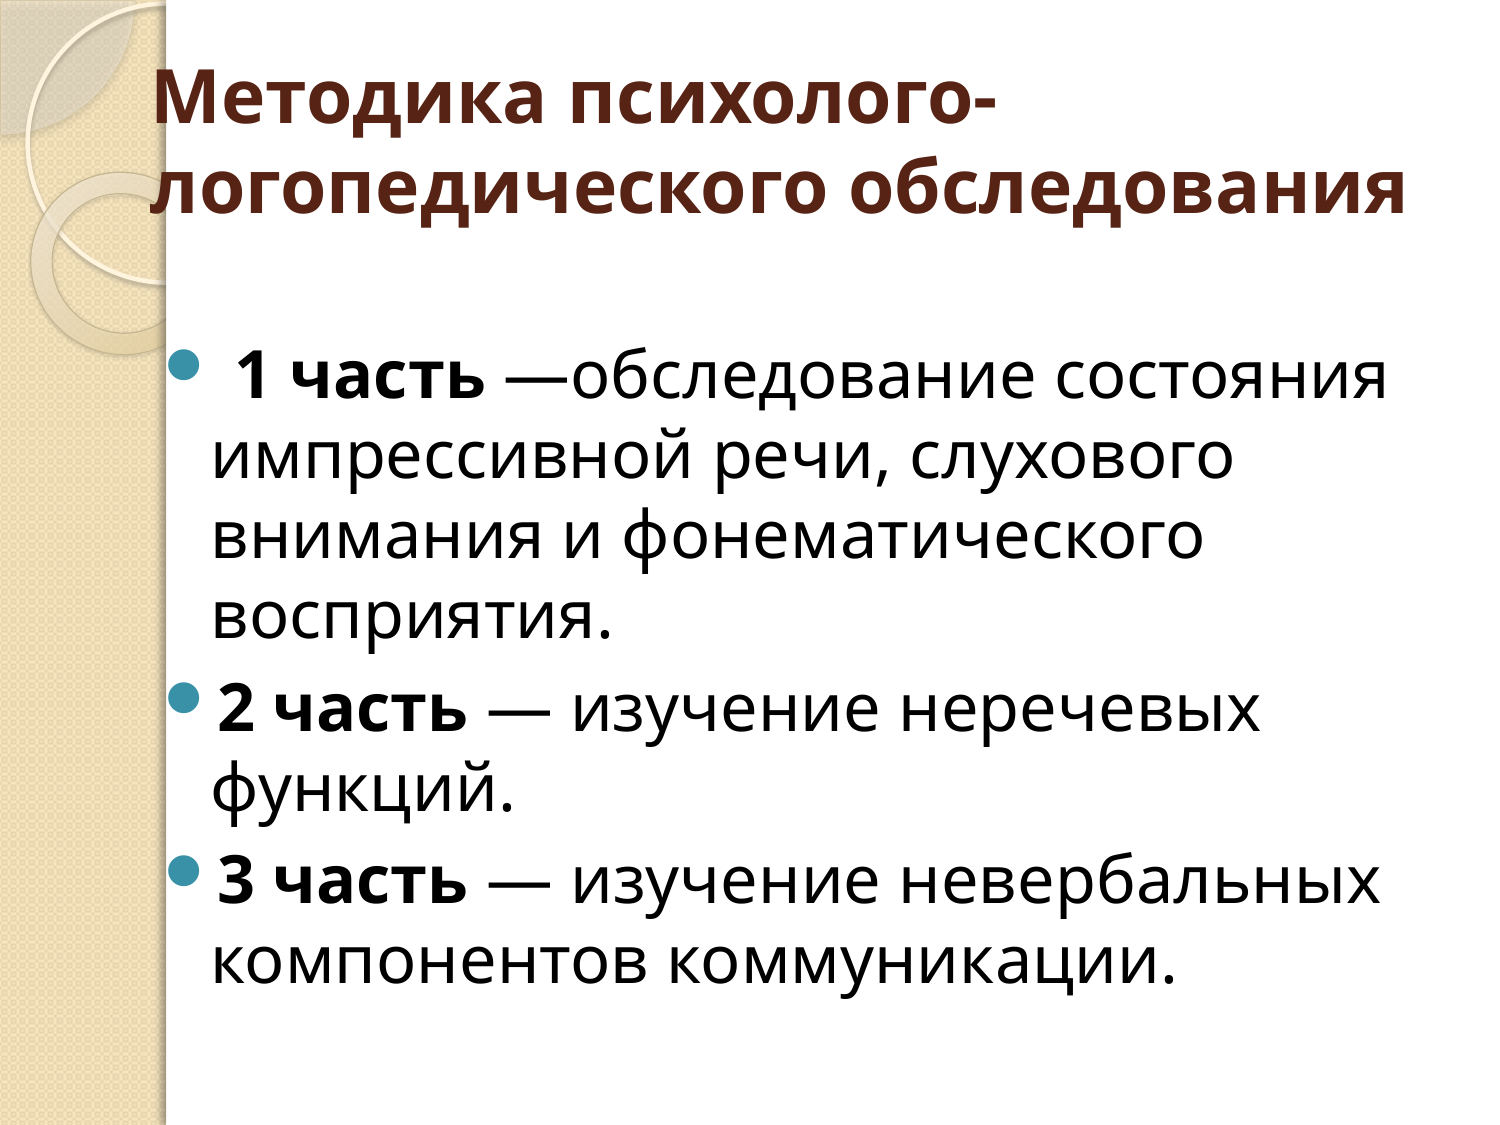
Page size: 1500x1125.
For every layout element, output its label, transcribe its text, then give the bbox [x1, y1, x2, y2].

title Методика психолого-логопедического обследования [135, 45, 1466, 233]
list 1 часть —обследование состояния импрессивной речи, слухового внимания и фонематического восприятия. 2 часть — изучение неречевых функций. 3 часть — изучение невербальных компонентов коммуникации. [135, 231, 1447, 1020]
